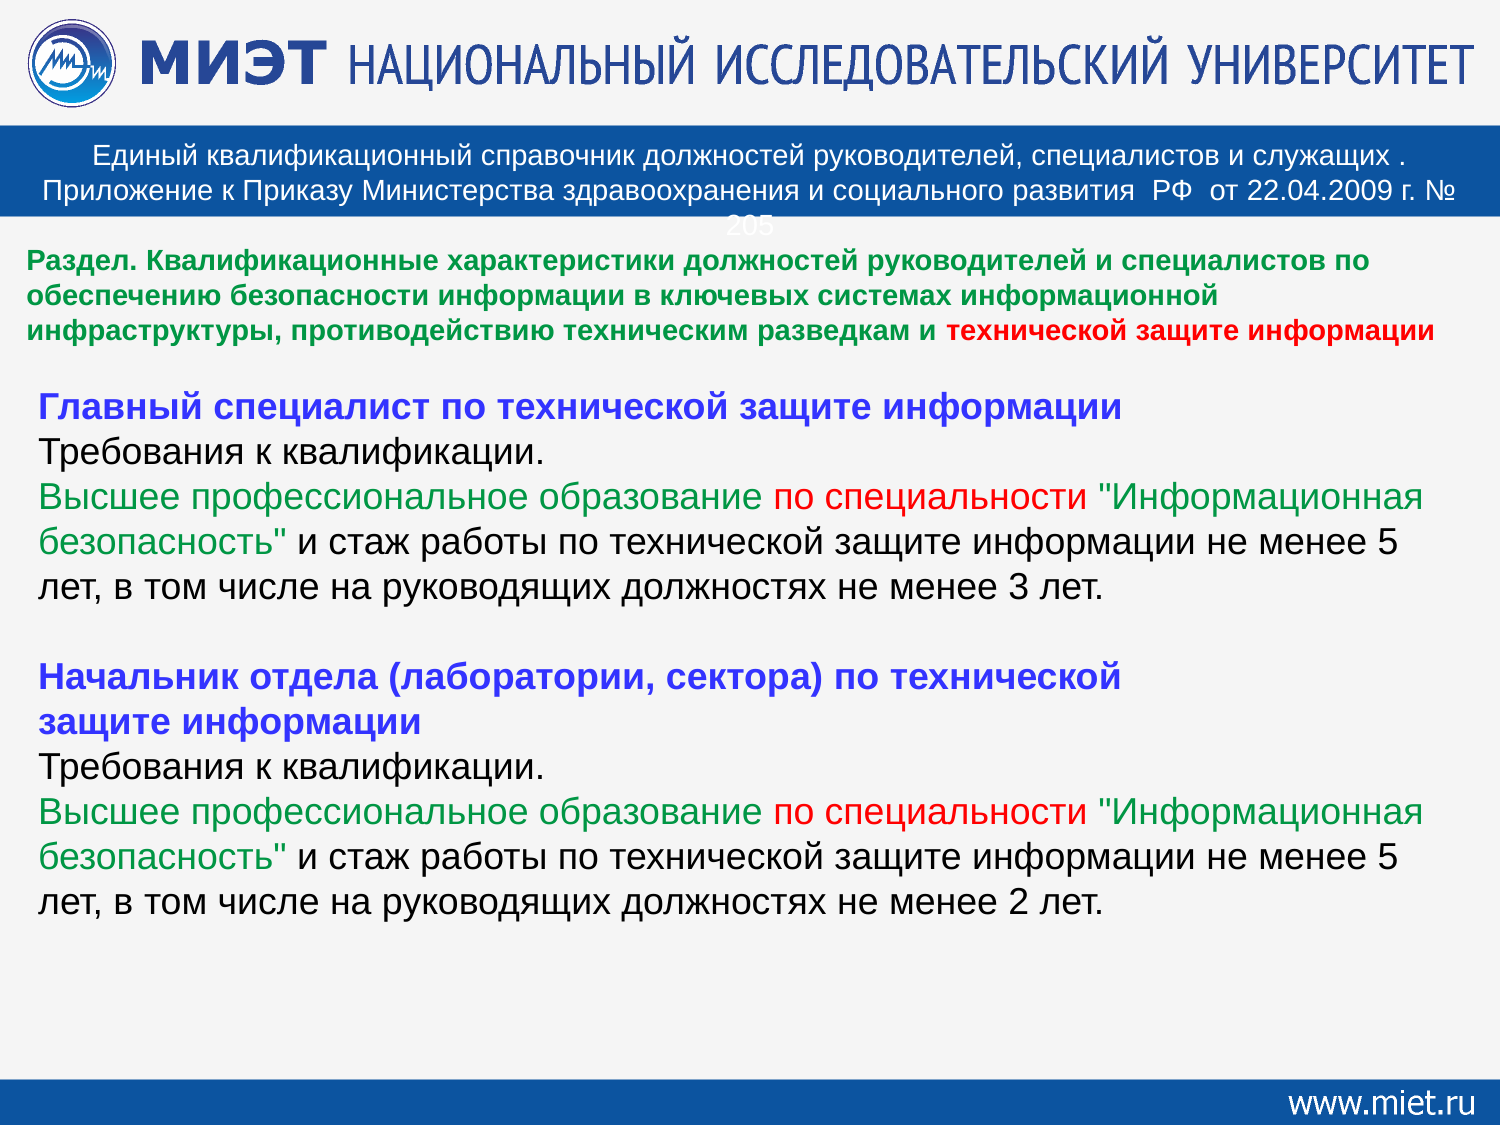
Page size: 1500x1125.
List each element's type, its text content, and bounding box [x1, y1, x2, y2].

picture [0, 0, 1500, 128]
picture [0, 249, 1500, 1125]
text_box Раздел. Квалификационные характеристики должностей руководителей и специалистов по обеспечению безопасности информации в ключевых системах информационной инфраструктуры, противодействию техническим разведкам и технической защите информации [11, 249, 1489, 354]
text_box Главный специалист по технической защите информации Требования к квалификации. Высшее профессиональное образование по специальности "Информационная безопасность" и стаж работы по технической защите информации не менее 5 лет, в том числе на руководящих должностях не менее 3 лет. Начальник отдела (лаборатории, сектора) по технической защите информации Требования к квалификации. Высшее профессиональное образование по специальности "Информационная безопасность" и стаж работы по технической защите информации не менее 5 лет, в том числе на руководящих должностях не менее 2 лет. [23, 374, 1477, 930]
text_box Единый квалификационный справочник должностей руководителей, специалистов и служащих . Приложение к Приказу Министерства здравоохранения и социального развития РФ от 22.04.2009 г. № 205 [0, 128, 1500, 249]
